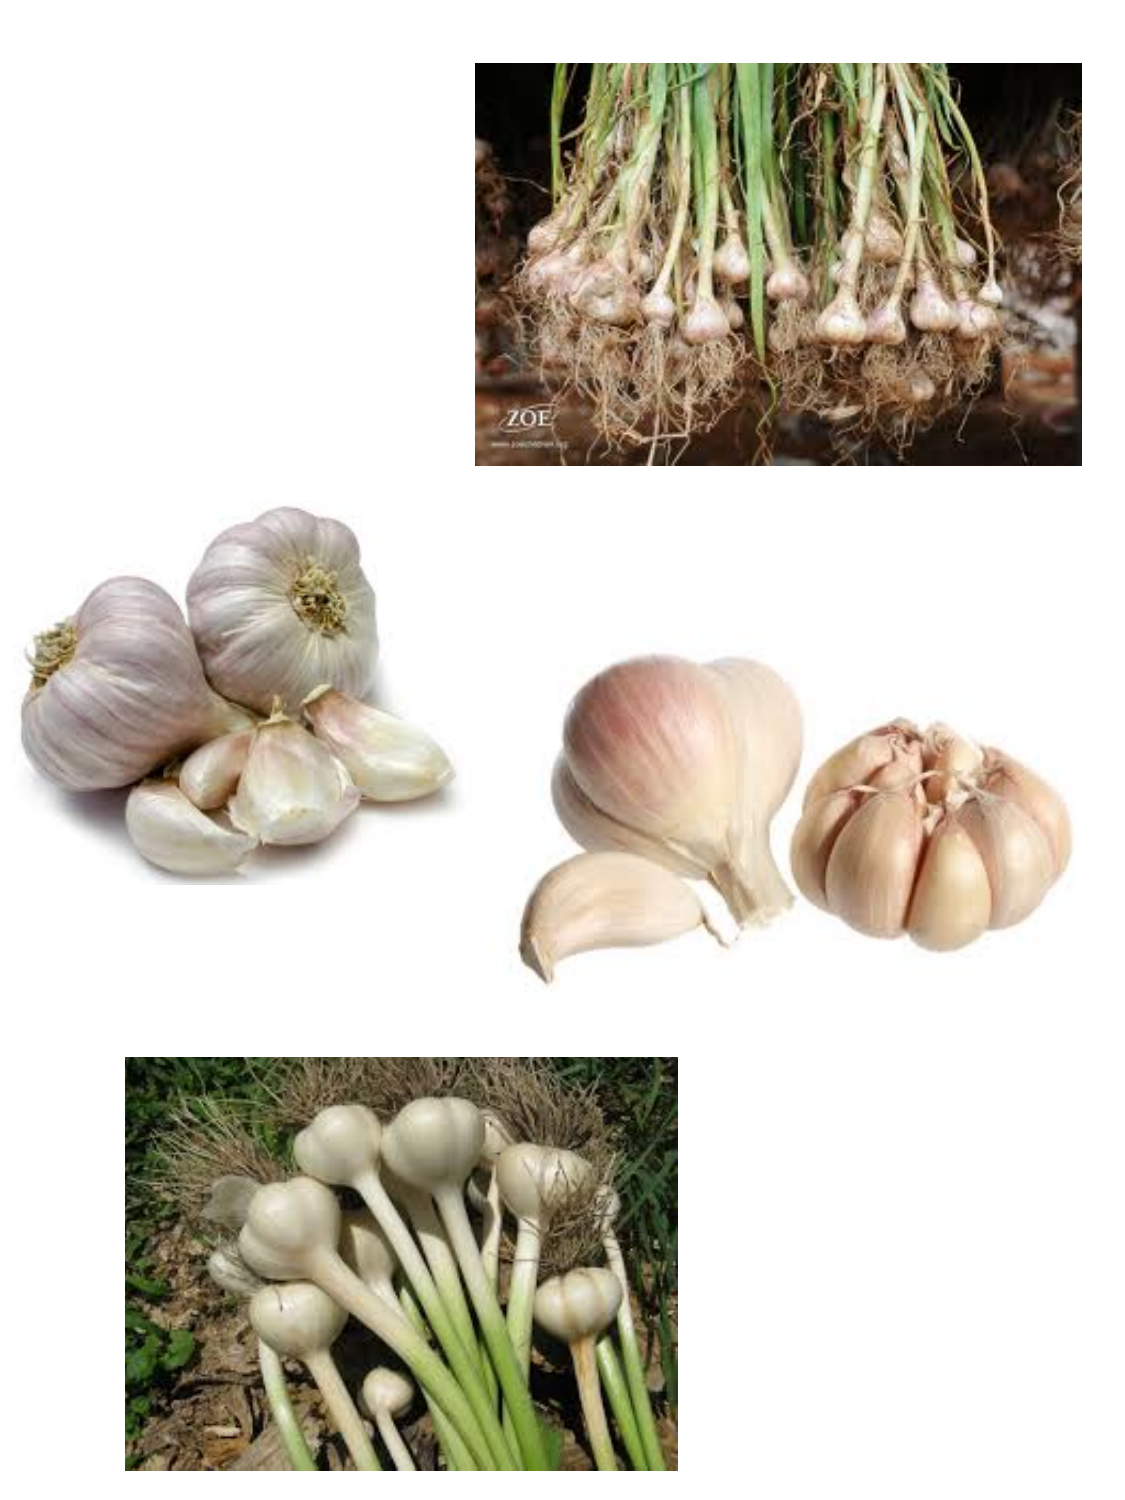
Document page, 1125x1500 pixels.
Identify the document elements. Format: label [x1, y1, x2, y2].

picture [475, 63, 1082, 466]
picture [0, 501, 1082, 1025]
picture [125, 1056, 678, 1471]
